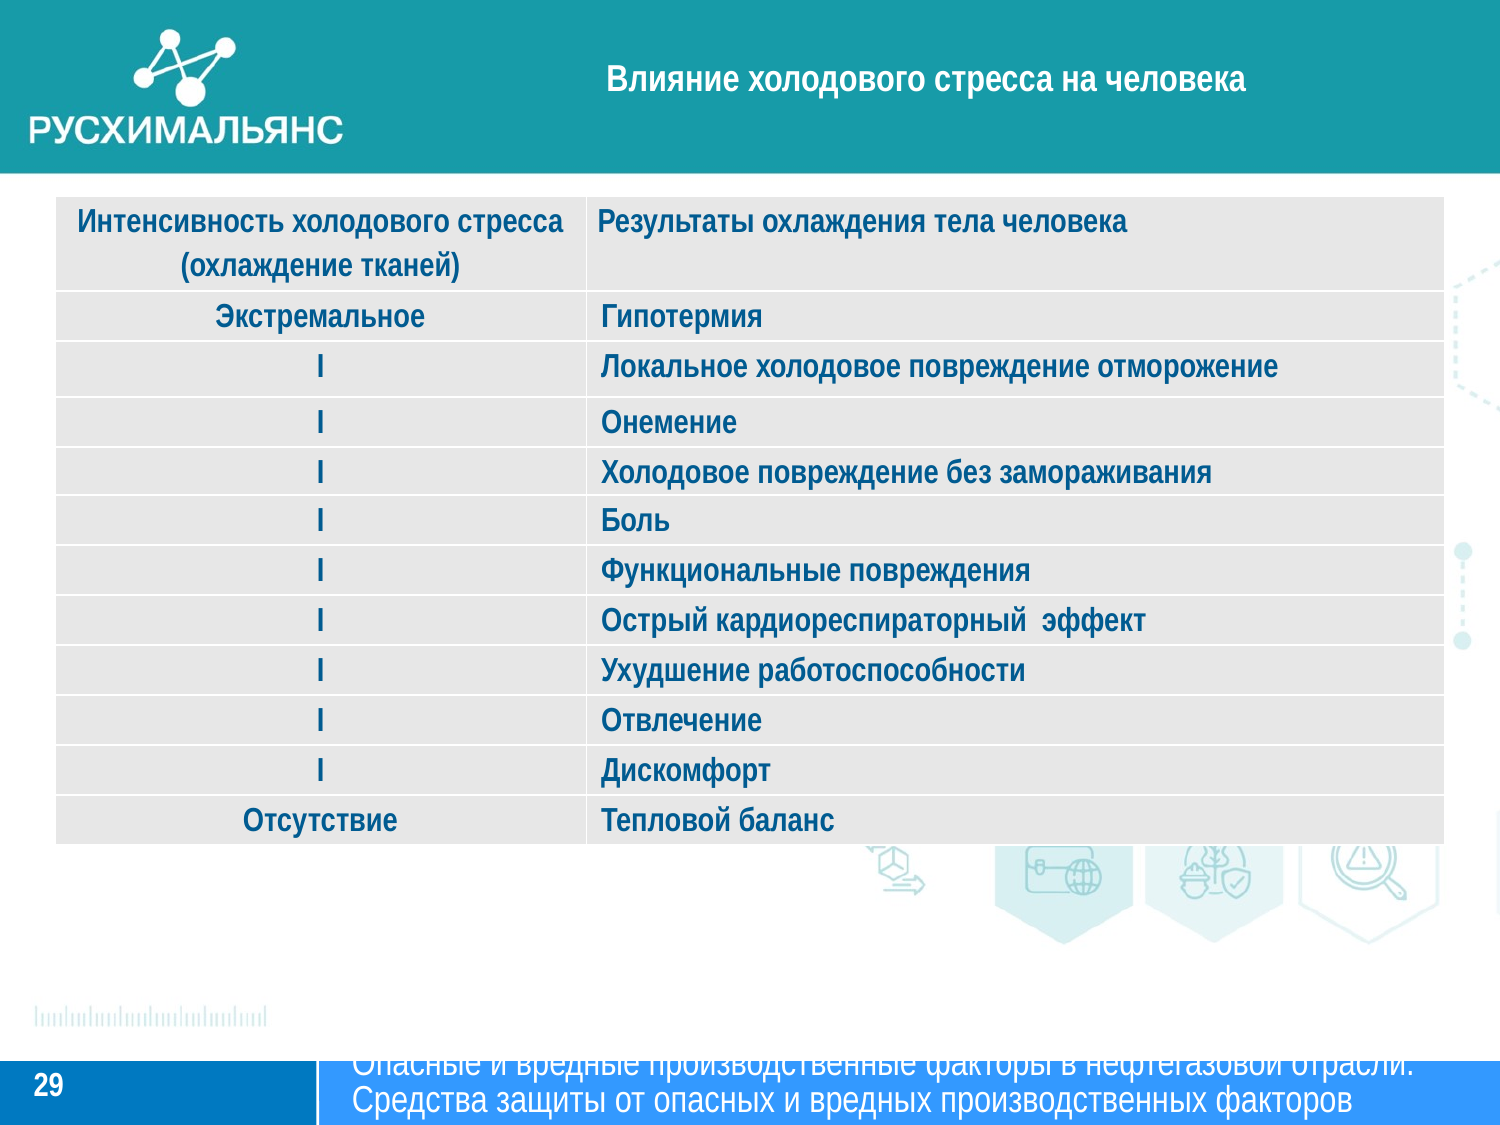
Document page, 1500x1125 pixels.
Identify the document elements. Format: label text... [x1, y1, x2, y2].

picture [0, 0, 1500, 1061]
slide_number 28 [33, 1068, 278, 1122]
footer Опасные и вредные производственные факторы в нефтегазовой отрасли. Средства защиты от опасных и вредных производственных факторов [351, 1067, 1500, 1122]
